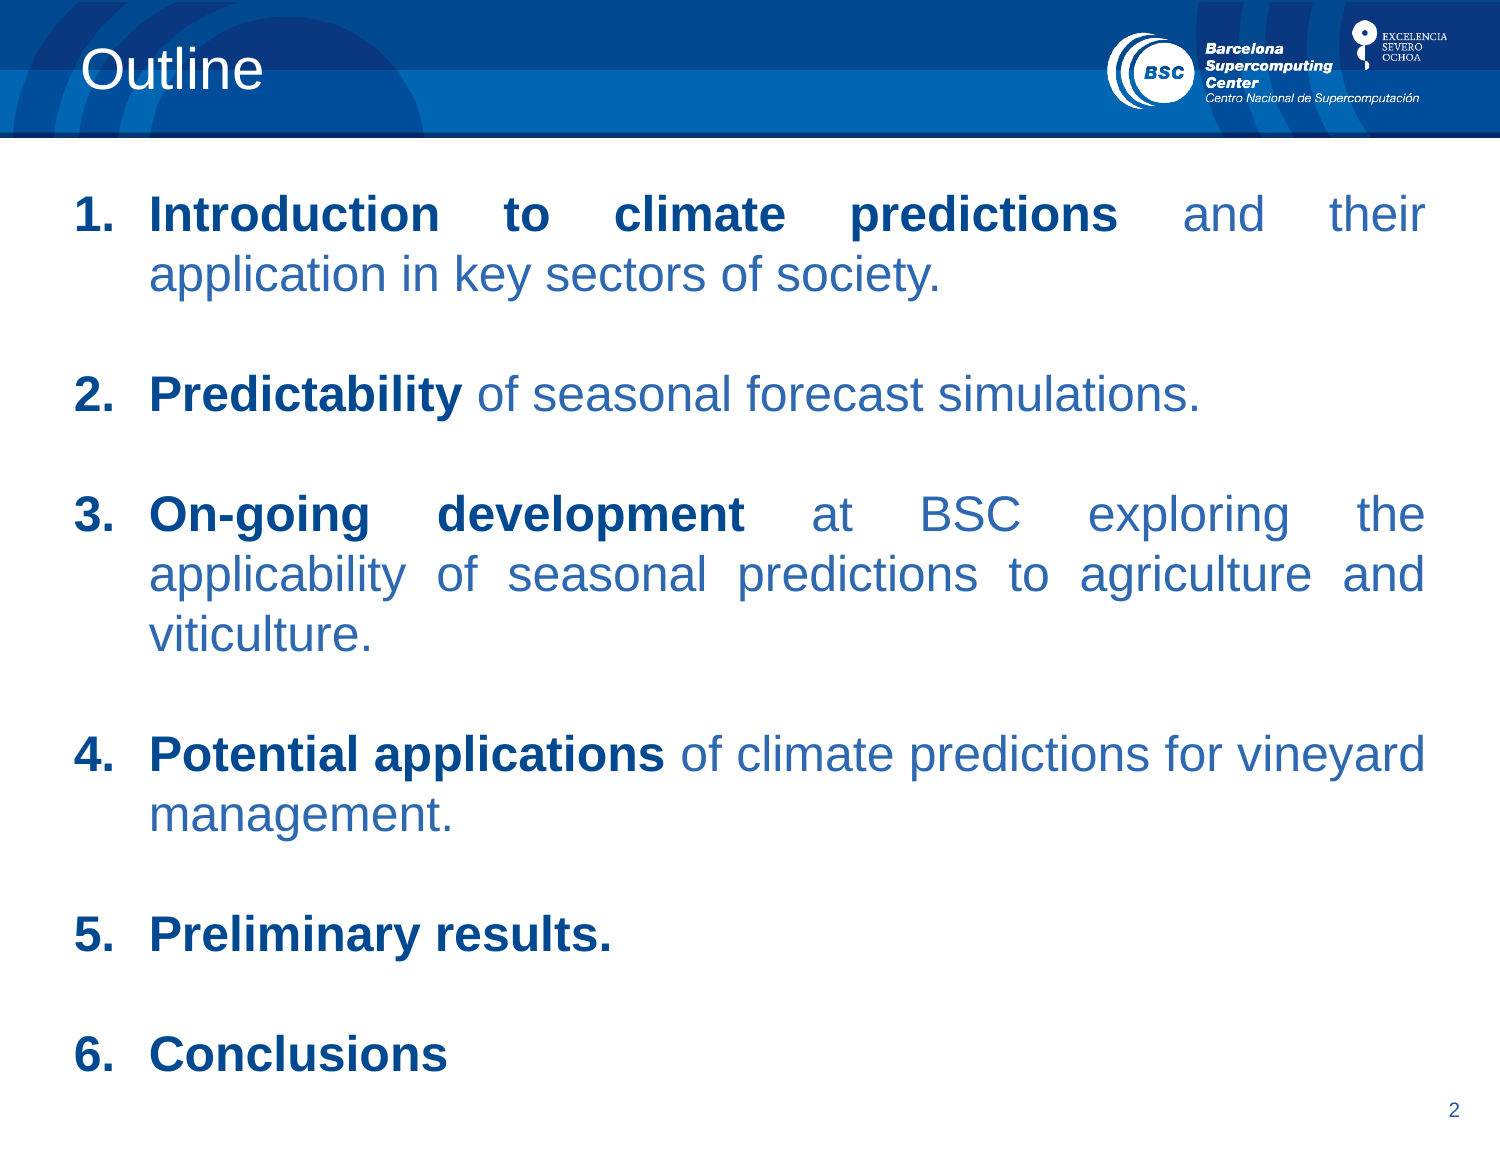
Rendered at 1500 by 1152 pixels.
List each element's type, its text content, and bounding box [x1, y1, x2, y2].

title Outline [65, 23, 1081, 138]
picture [0, 0, 1500, 138]
text_box Introduction to climate predictions and their application in key sectors of society. Predictability of seasonal forecast simulations. On-going development at BSC exploring the applicability of seasonal predictions to agriculture and viticulture. Potential applications of climate predictions for vineyard management. Preliminary results. Conclusions [58, 174, 1441, 1089]
